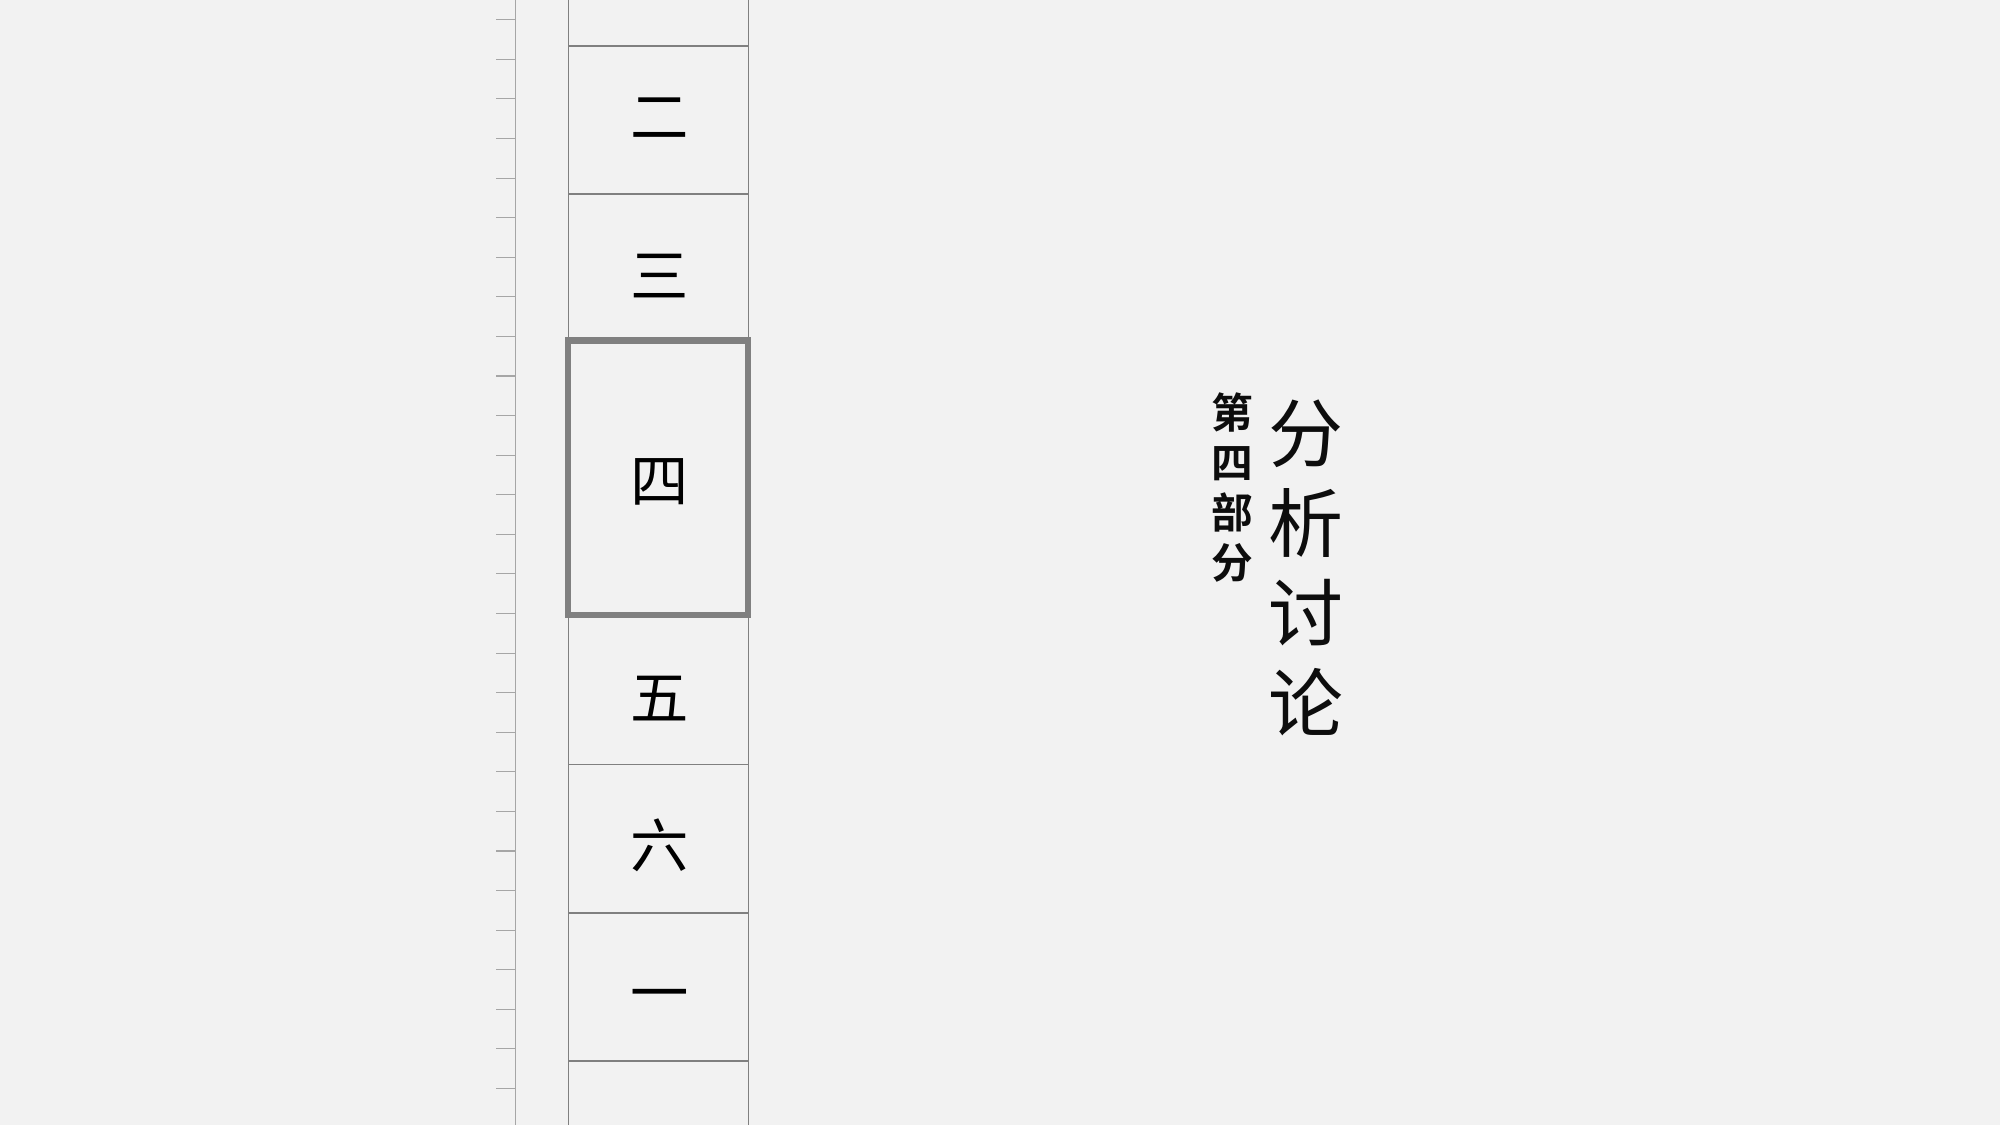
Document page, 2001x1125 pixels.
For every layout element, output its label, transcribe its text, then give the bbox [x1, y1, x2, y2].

text_box 四 [615, 437, 704, 522]
text_box 分析讨论 [1253, 379, 1385, 754]
text_box 六 [615, 802, 704, 887]
text_box 第四部分 [1197, 379, 1273, 594]
text_box 二 [615, 73, 704, 158]
text_box 一 [615, 949, 704, 1034]
text_box 五 [615, 653, 704, 739]
text_box 三 [615, 231, 704, 317]
